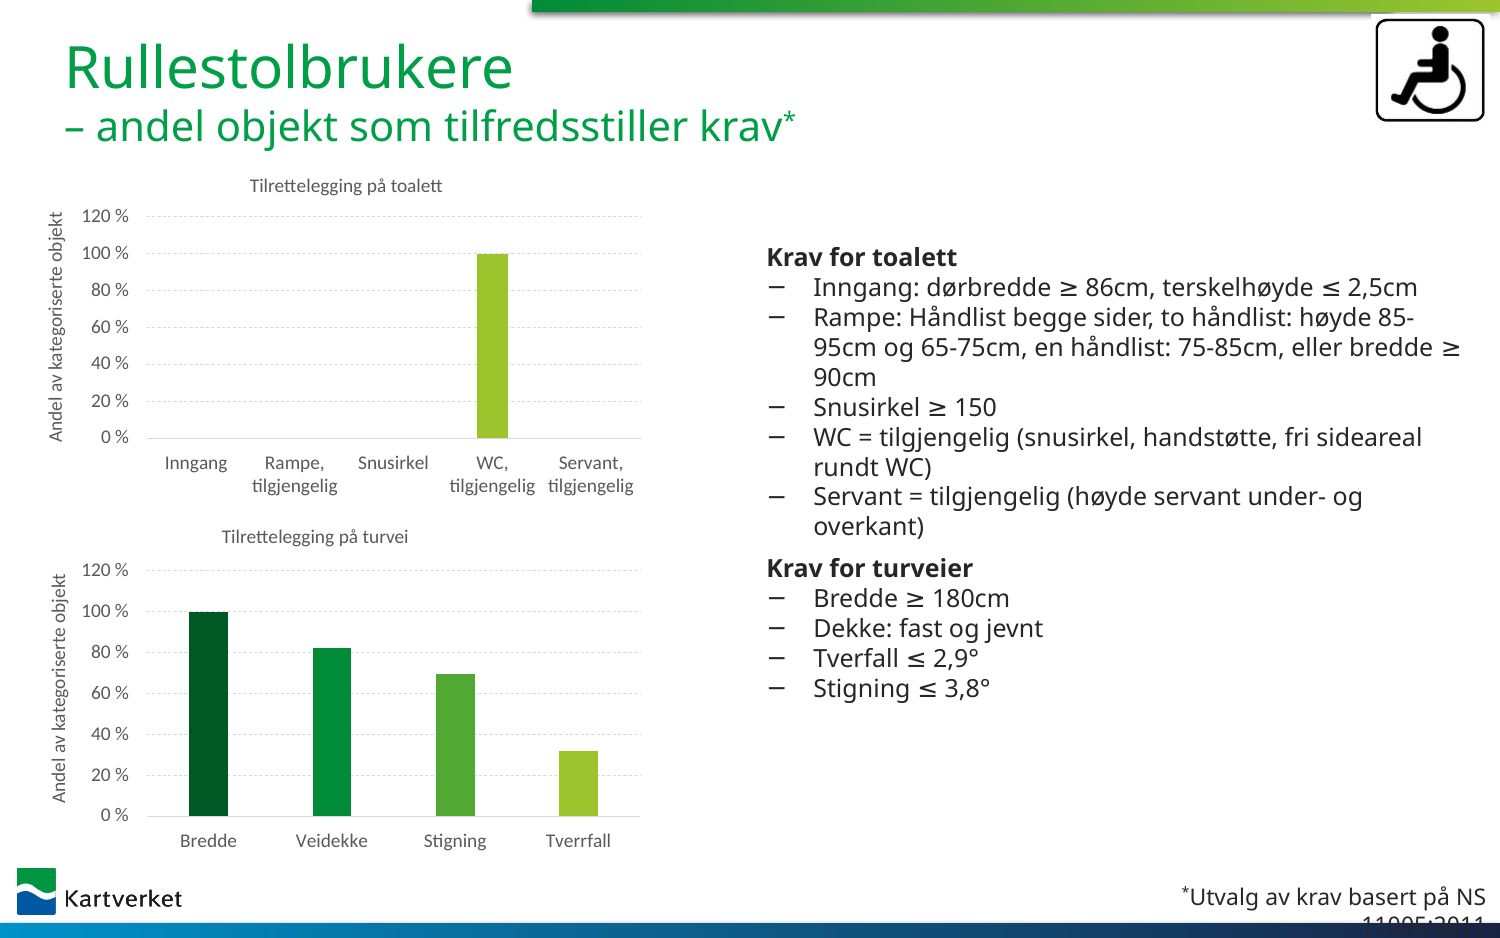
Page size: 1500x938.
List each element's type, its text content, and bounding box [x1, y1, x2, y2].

text_box Krav for turveier Bredde ≥ 180cm Dekke: fast og jevnt Tverfall ≤ 2,9° Stigning ≤ 3,8° [751, 545, 1483, 710]
text_box *Utvalg av krav basert på NS 11005:2011 [1068, 873, 1500, 938]
text_box Krav for toalett Inngang: dørbredde ≥ 86cm, terskelhøyde ≤ 2,5cm Rampe: Håndlist begge sider, to håndlist: høyde 85-95cm og 65-75cm, en håndlist: 75-85cm, eller bredde ≥ 90cm Snusirkel ≥ 150 WC = tilgjengelig (snusirkel, handstøtte, fri sideareal rundt WC) Servant = tilgjengelig (høyde servant under- og overkant) [751, 234, 1483, 545]
picture [41, 166, 652, 505]
text_box Rullestolbrukere – andel objekt som tilfredsstiller krav* [49, 14, 1431, 158]
picture [41, 520, 652, 859]
picture [1371, 13, 1491, 127]
